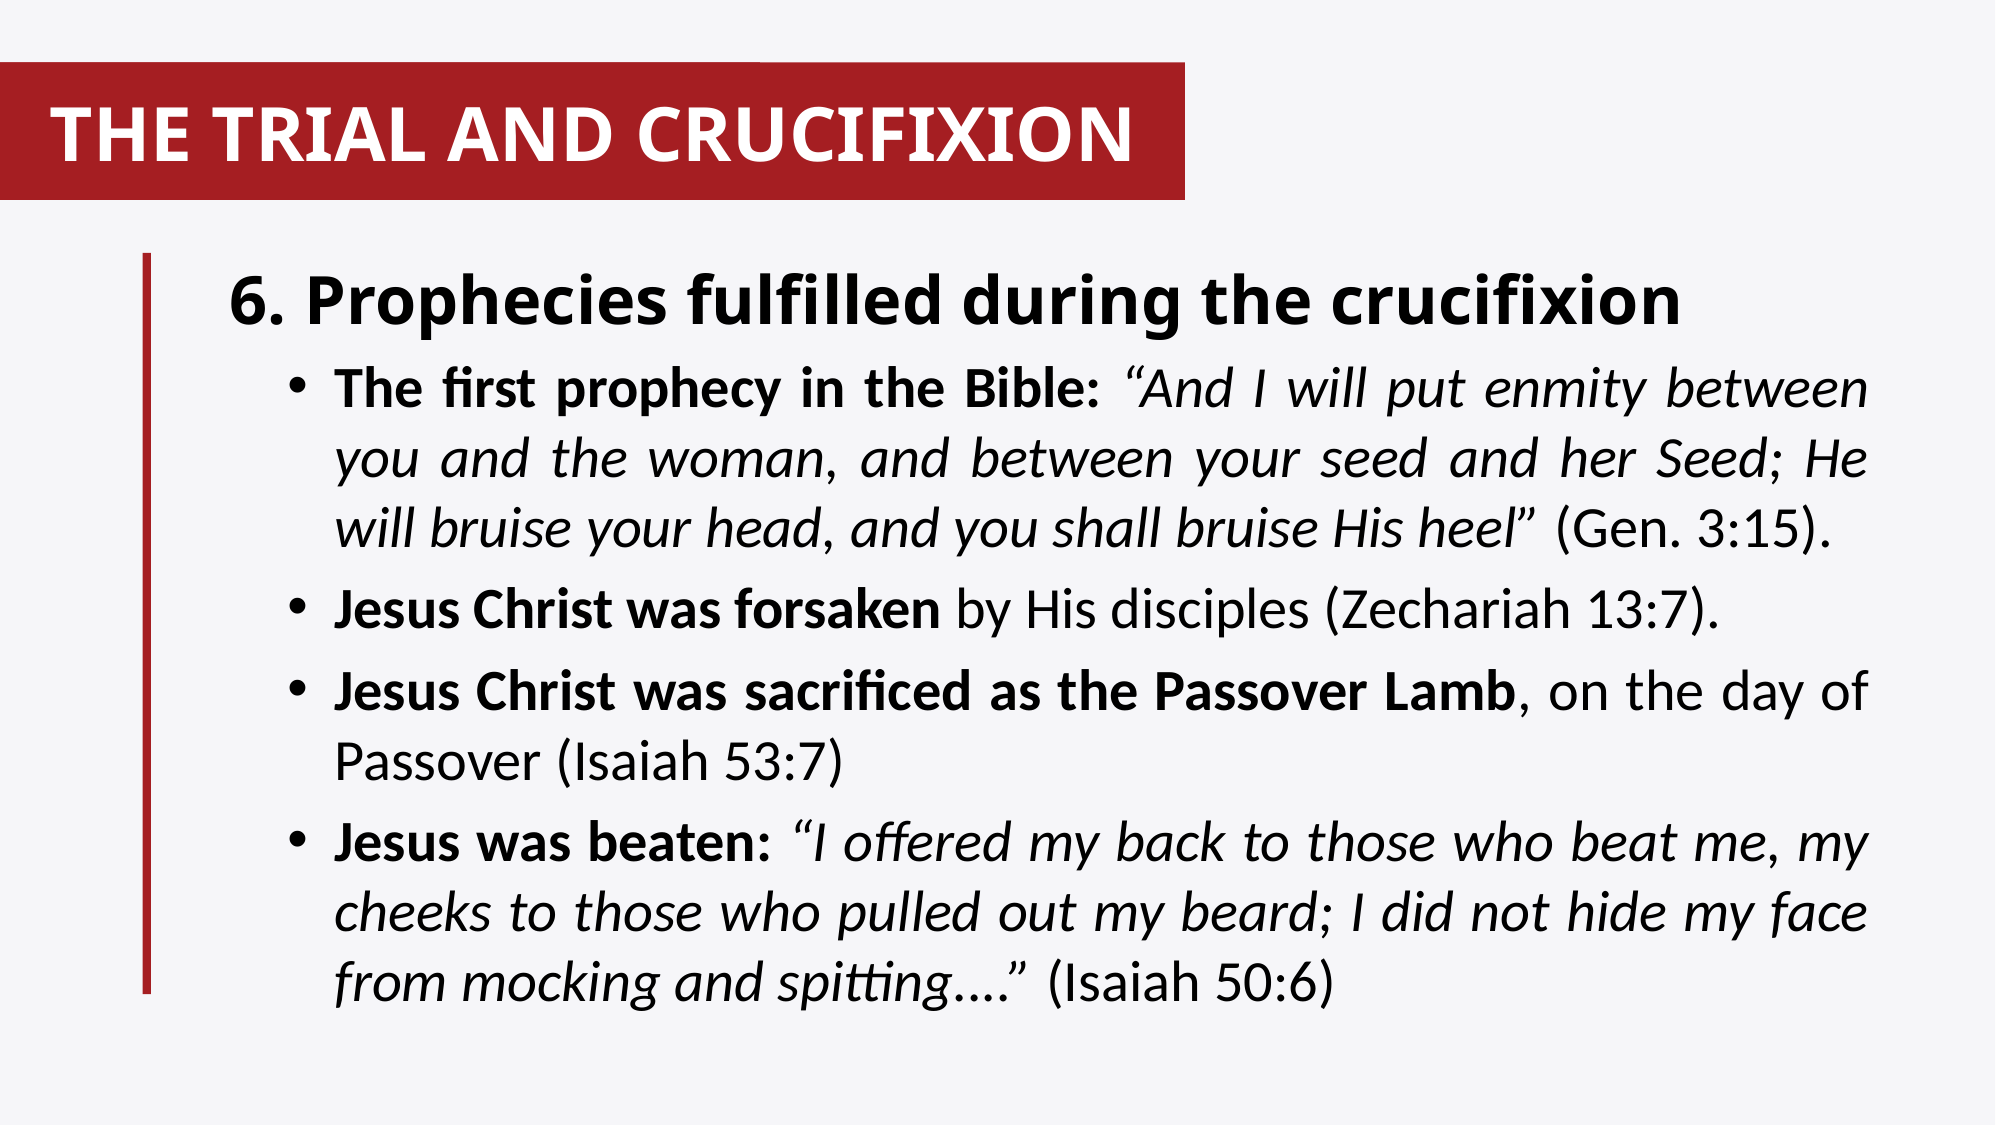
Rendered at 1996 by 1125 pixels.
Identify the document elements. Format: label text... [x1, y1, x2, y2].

title THE TRIAL AND CRUCIFIXION [0, 62, 1185, 200]
subtitle 6. Prophecies fulfilled during the crucifixion The first prophecy in the Bible: “And I will put enmity between you and the woman, and between your seed and her Seed; He will bruise your head, and you shall bruise His heel” (Gen. 3:15). Jesus Christ was forsaken by His disciples (Zechariah 13:7). Jesus Christ was sacrificed as the Passover Lamb, on the day of Passover (Isaiah 53:7) Jesus was beaten: “I offered my back to those who beat me, my cheeks to those who pulled out my beard; I did not hide my face from mocking and spitting....” (Isaiah 50:6) [197, 249, 1885, 1125]
